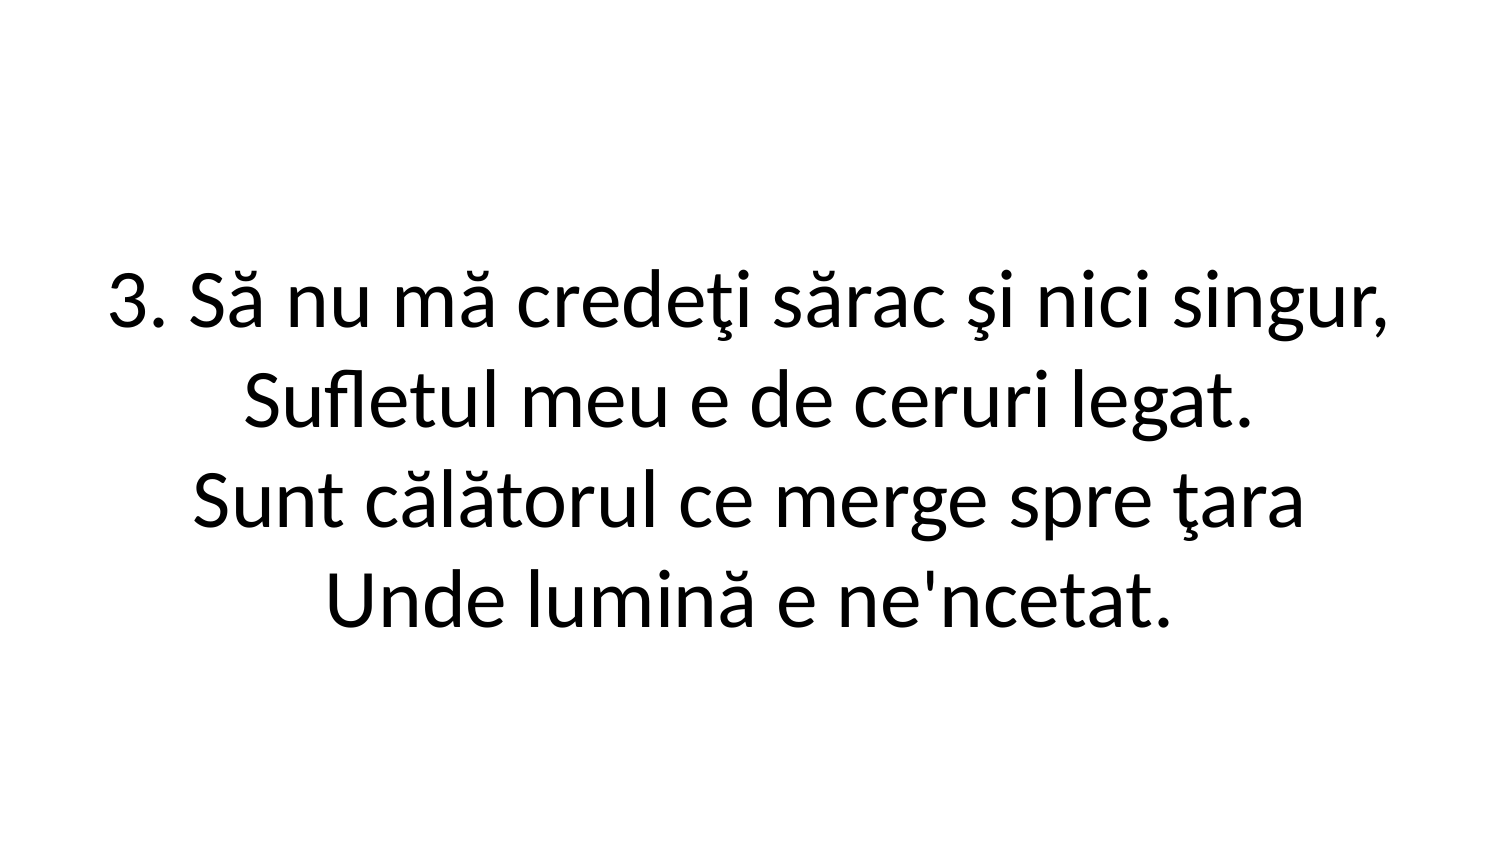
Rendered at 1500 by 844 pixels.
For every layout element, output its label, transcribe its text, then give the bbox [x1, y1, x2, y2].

text_box 3. Să nu mă credeţi sărac şi nici singur, Sufletul meu e de ceruri legat. Sunt călătorul ce merge spre ţara Unde lumină e ne'ncetat. [92, 192, 1408, 652]
